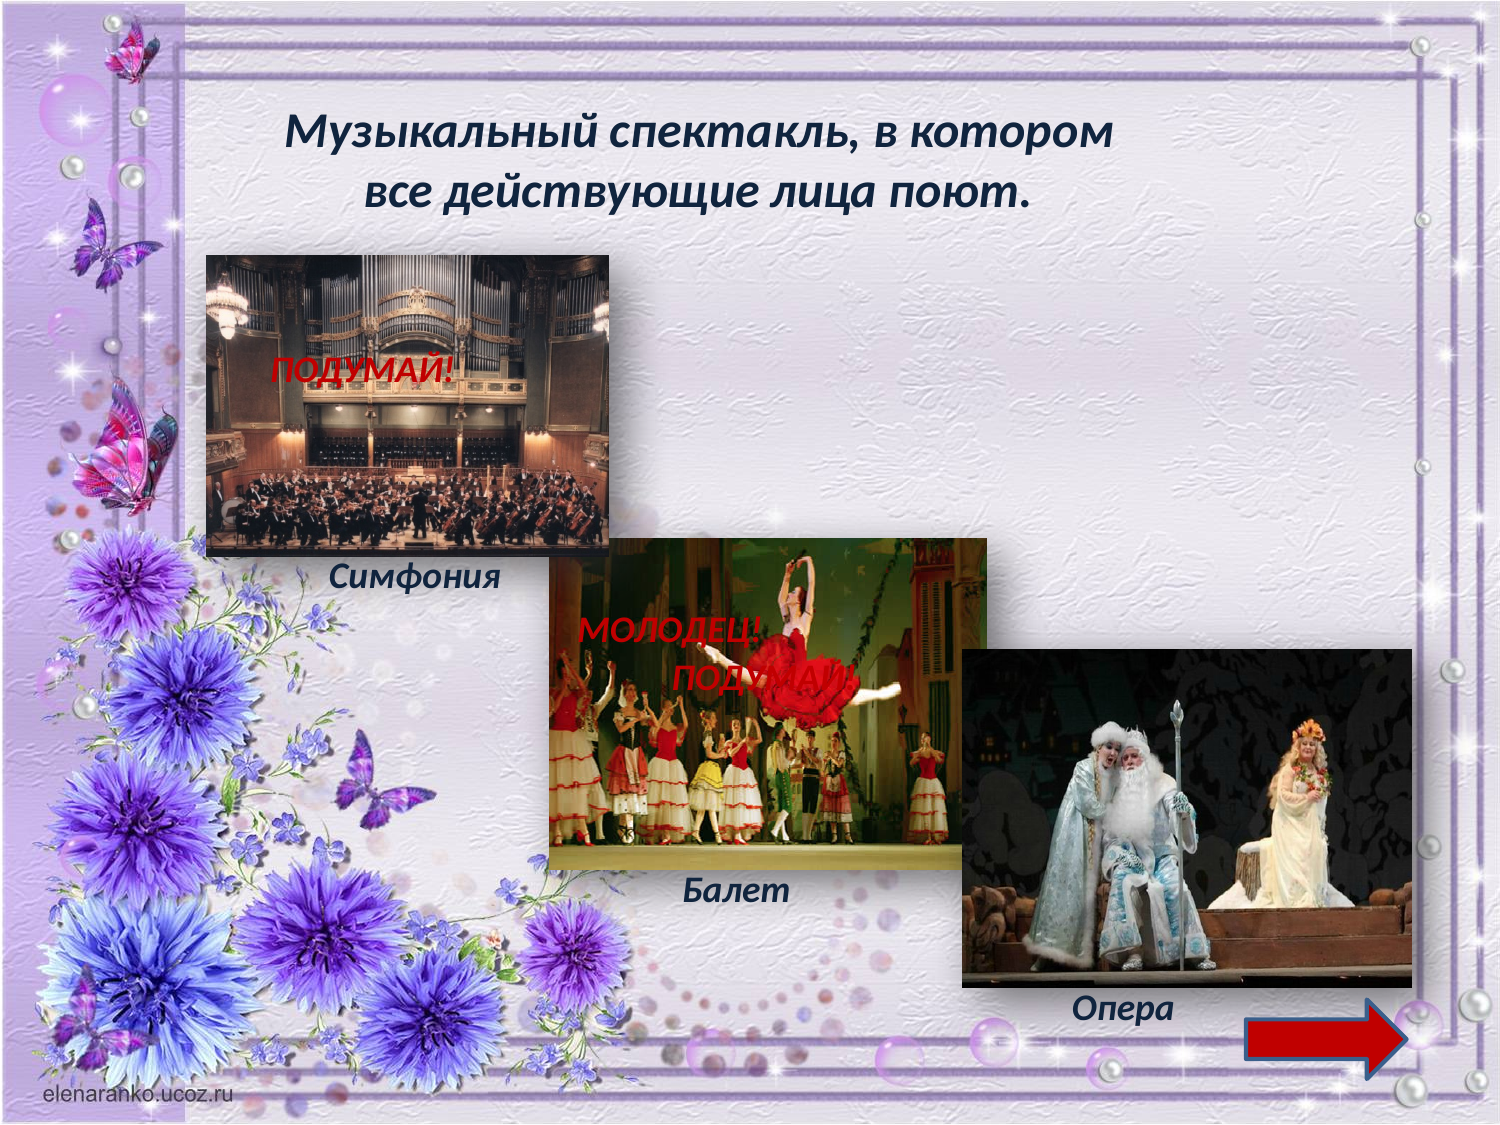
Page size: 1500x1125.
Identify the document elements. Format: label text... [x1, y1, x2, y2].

picture [0, 0, 1500, 1125]
text_box [1243, 1045, 1404, 1081]
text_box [548, 538, 987, 919]
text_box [962, 649, 1412, 1037]
text_box Музыкальный спектакль, в котором все действующие лица поют. [269, 89, 1130, 225]
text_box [206, 255, 609, 612]
